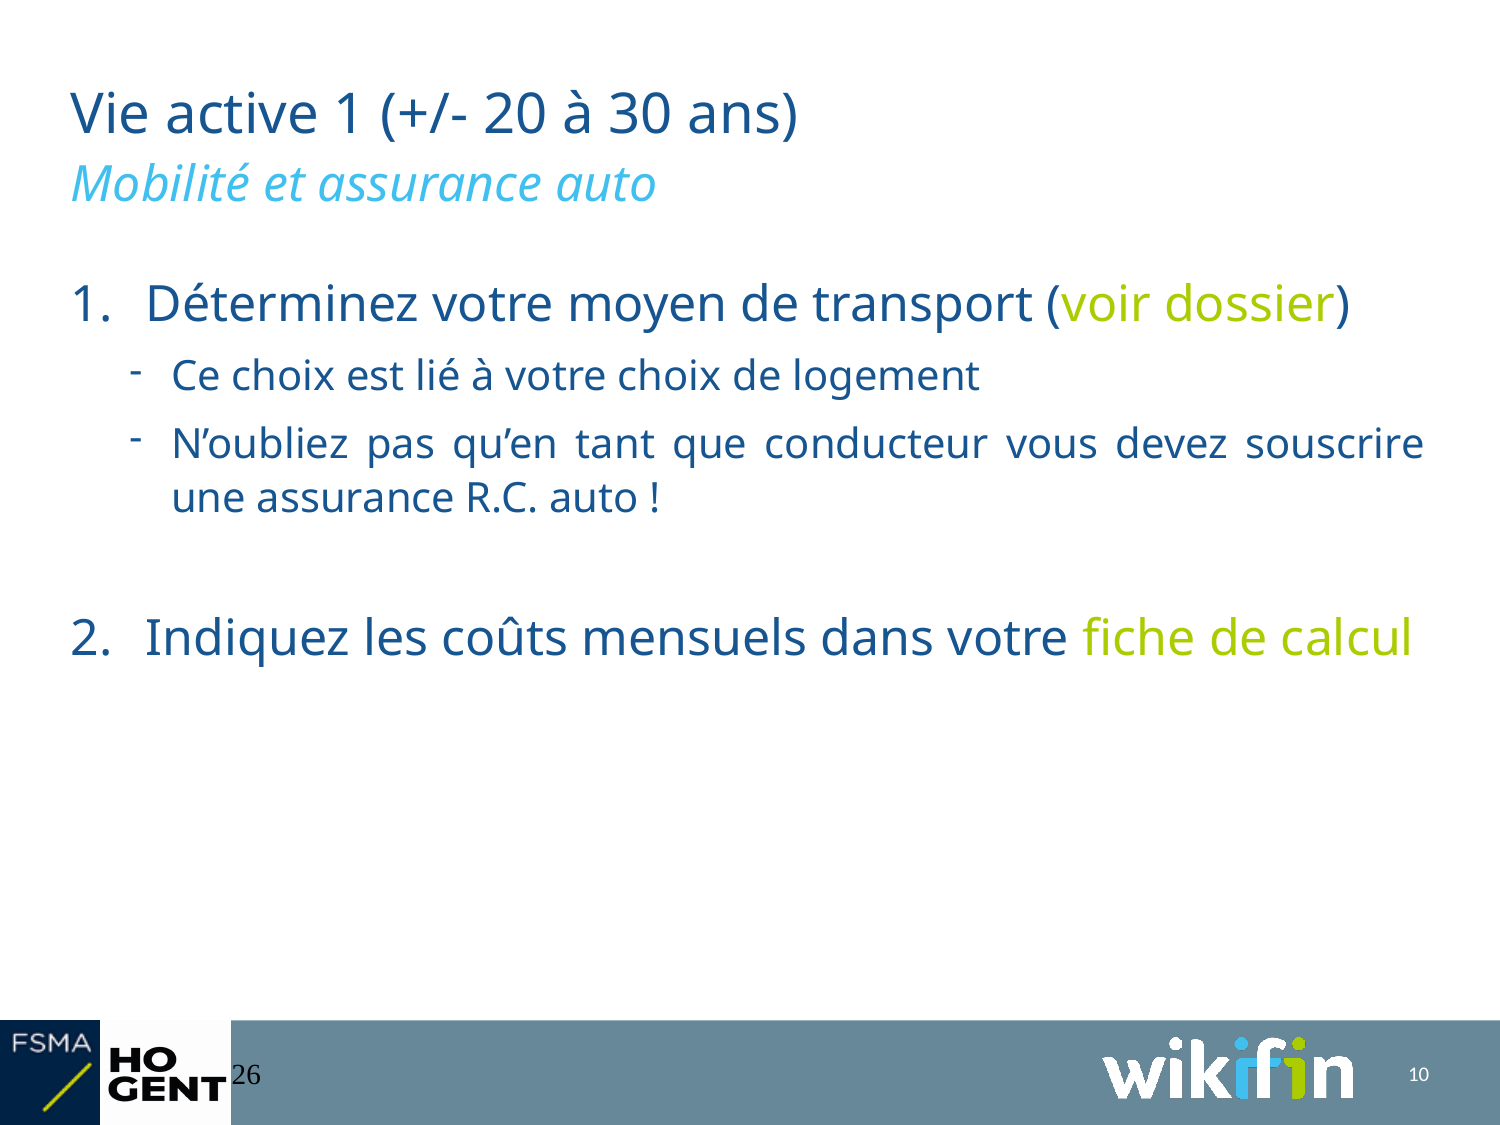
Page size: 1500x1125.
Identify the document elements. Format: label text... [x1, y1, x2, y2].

list Déterminez votre moyen de transport (voir dossier) Ce choix est lié à votre choix de logement N’oubliez pas qu’en tant que conducteur vous devez souscrire une assurance R.C. auto ! Indiquez les coûts mensuels dans votre fiche de calcul [70, 267, 1425, 977]
slide_number 10 [1355, 1020, 1430, 1125]
picture [1102, 1037, 1353, 1099]
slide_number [231, 1020, 396, 1125]
title Vie active 1 (+/- 20 à 30 ans) Mobilité et assurance auto [70, 78, 1425, 244]
picture [0, 1020, 231, 1125]
